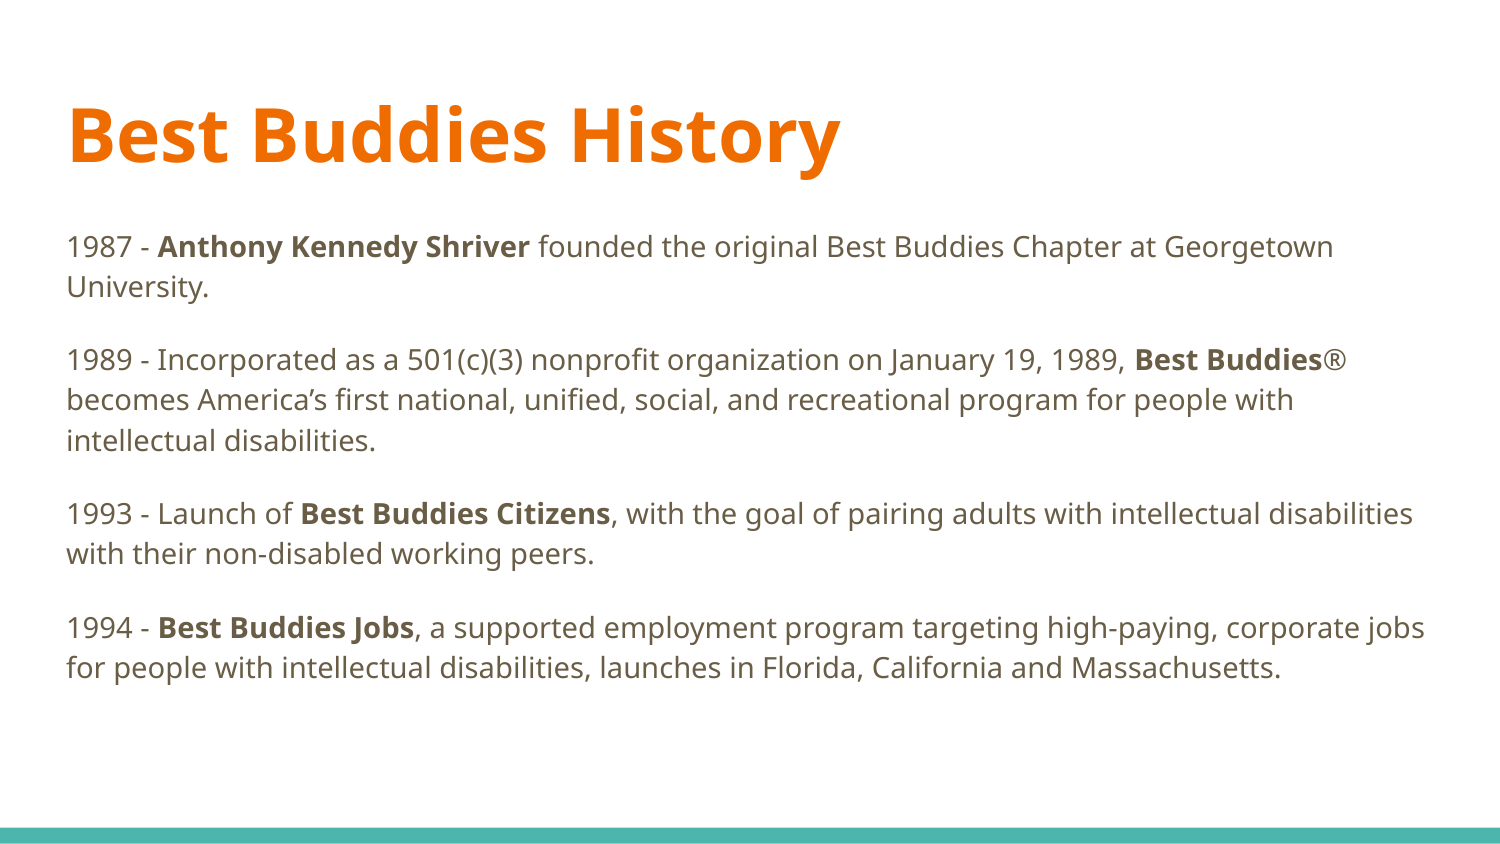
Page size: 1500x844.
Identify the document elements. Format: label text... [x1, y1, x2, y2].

title Best Buddies History [51, 72, 1449, 189]
list 1987 - Anthony Kennedy Shriver founded the original Best Buddies Chapter at Georgetown University. 1989 - Incorporated as a 501(c)(3) nonprofit organization on January 19, 1989, Best Buddies® becomes America’s first national, unified, social, and recreational program for people with intellectual disabilities. 1993 - Launch of Best Buddies Citizens, with the goal of pairing adults with intellectual disabilities with their non-disabled working peers. 1994 - Best Buddies Jobs, a supported employment program targeting high-paying, corporate jobs for people with intellectual disabilities, launches in Florida, California and Massachusetts. [51, 207, 1449, 750]
